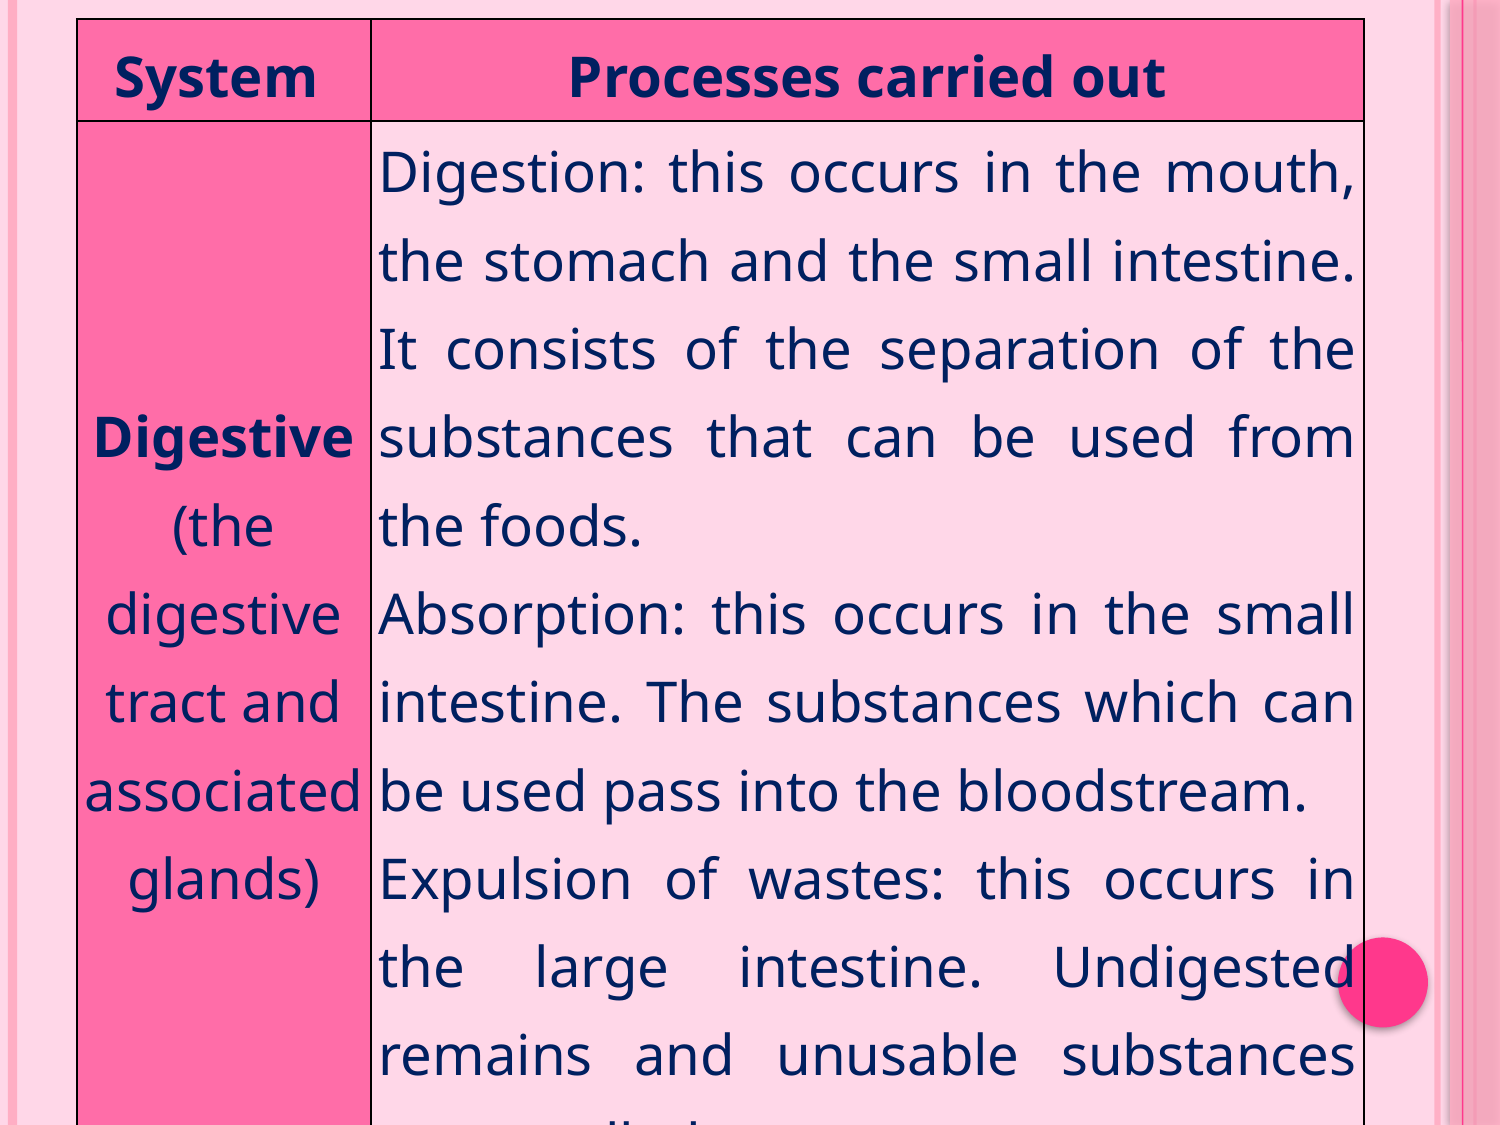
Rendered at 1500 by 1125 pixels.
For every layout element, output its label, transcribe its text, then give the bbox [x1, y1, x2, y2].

table_cell Digestive (the digestive tract and associated glands) [78, 122, 370, 1125]
table_header System [78, 20, 370, 120]
table_header Processes carried out [372, 20, 1363, 120]
table_cell Digestion: this occurs in the mouth, the stomach and the small intestine. It consists of the separation of the substances that can be used from the foods. Absorption: this occurs in the small intestine. The substances which can be used pass into the bloodstream. Expulsion of wastes: this occurs in the large intestine. Undigested remains and unusable substances are expelled. [372, 122, 1363, 1125]
